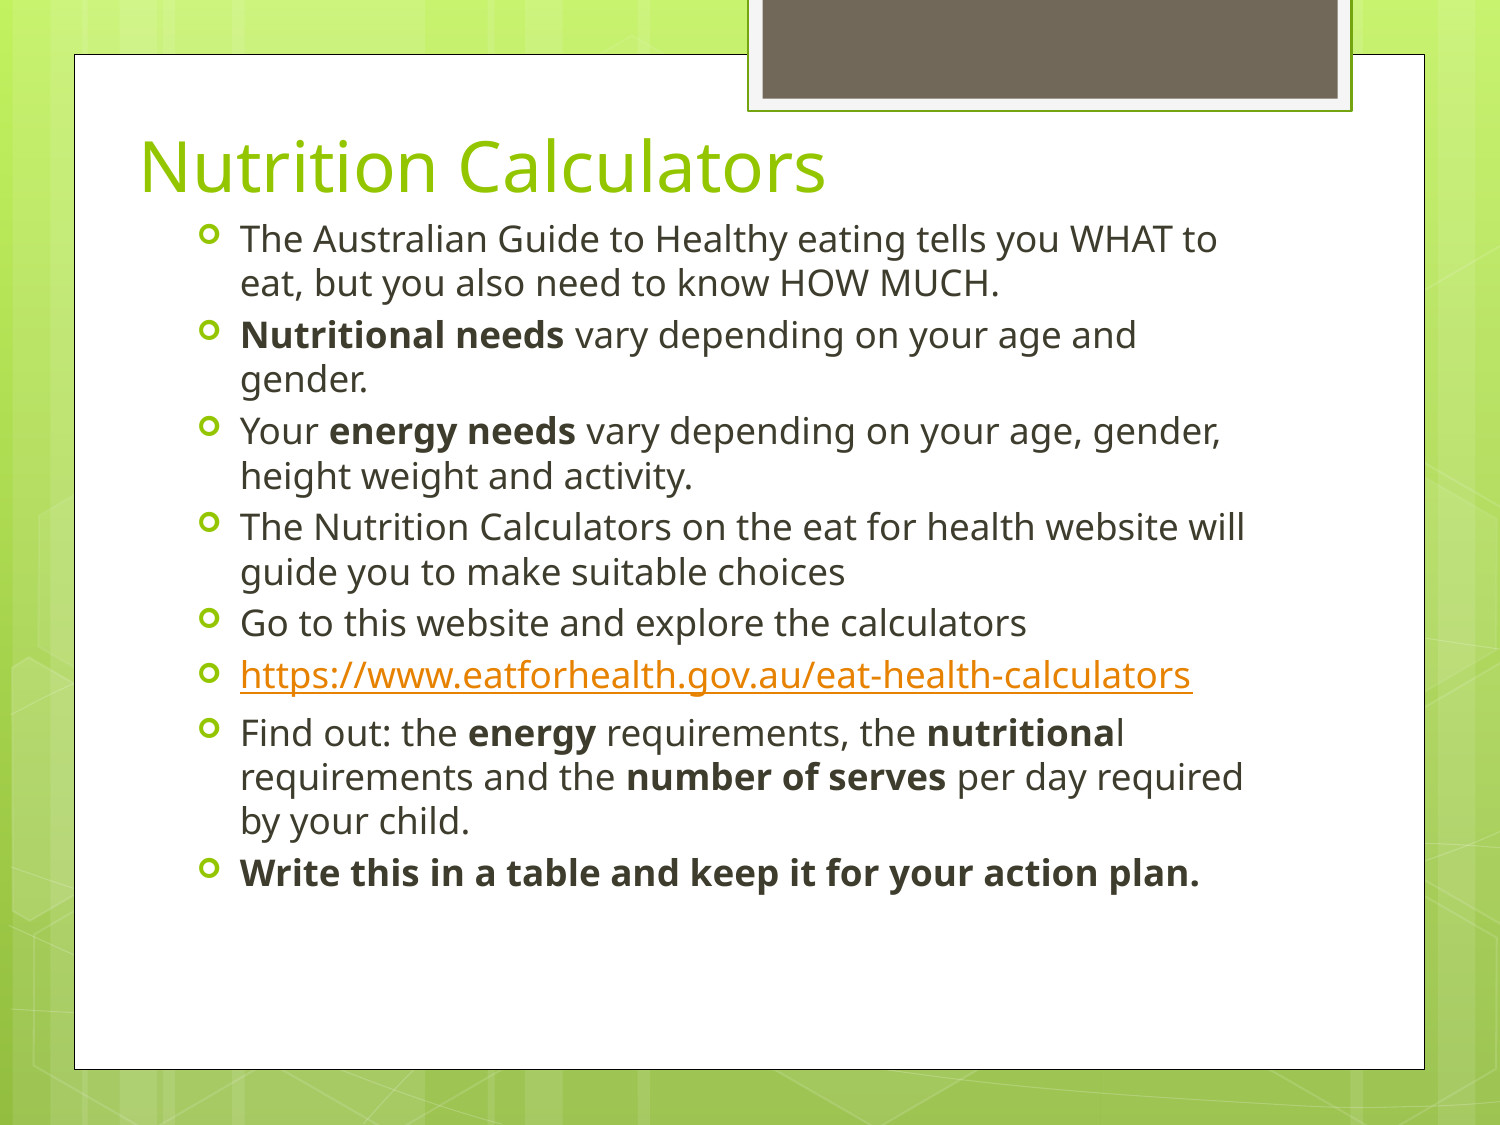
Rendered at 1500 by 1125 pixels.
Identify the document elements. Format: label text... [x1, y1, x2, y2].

list The Australian Guide to Healthy eating tells you WHAT to eat, but you also need to know HOW MUCH. Nutritional needs vary depending on your age and gender. Your energy needs vary depending on your age, gender, height weight and activity. The Nutrition Calculators on the eat for health website will guide you to make suitable choices Go to this website and explore the calculators https://www.eatforhealth.gov.au/eat-health-calculators Find out: the energy requirements, the nutritional requirements and the number of serves per day required by your child. Write this in a table and keep it for your action plan. [171, 208, 1283, 957]
title Nutrition Calculators [123, 113, 1277, 215]
